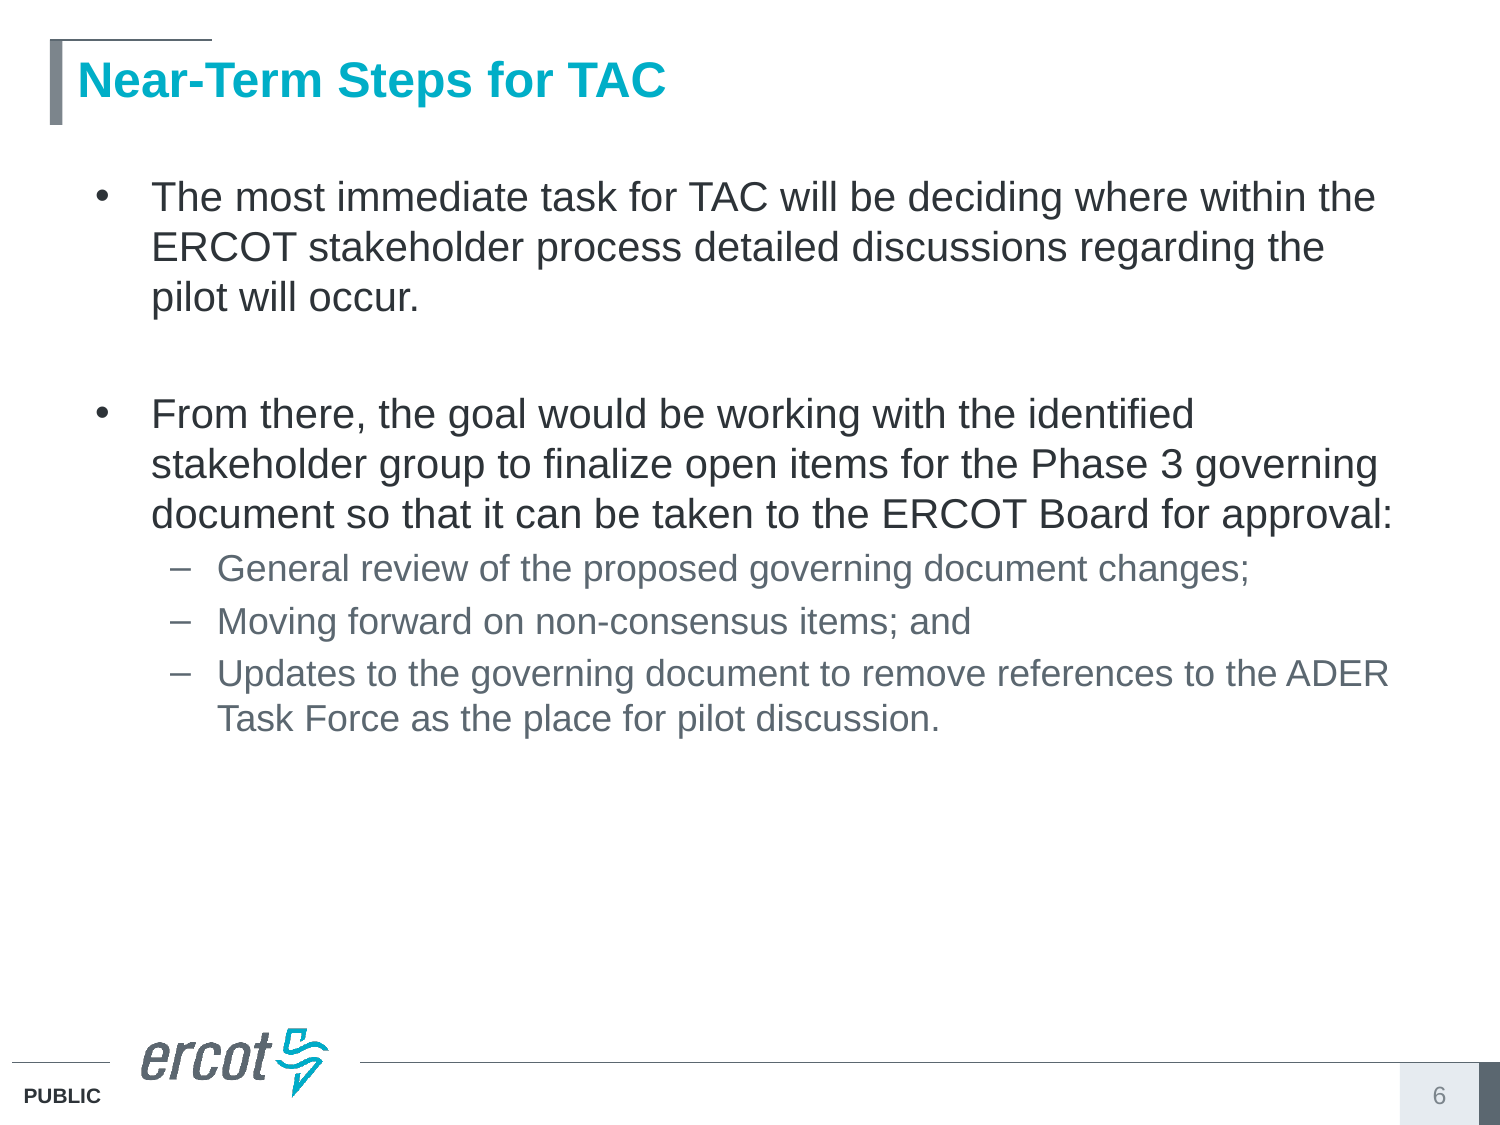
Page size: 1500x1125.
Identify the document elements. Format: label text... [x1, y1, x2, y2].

list The most immediate task for TAC will be deciding where within the ERCOT stakeholder process detailed discussions regarding the pilot will occur. From there, the goal would be working with the identified stakeholder group to finalize open items for the Phase 3 governing document so that it can be taken to the ERCOT Board for approval: General review of the proposed governing document changes; Moving forward on non-consensus items; and Updates to the governing document to remove references to the ADER Task Force as the place for pilot discussion. [50, 125, 1450, 992]
picture [137, 1024, 332, 1100]
slide_number 6 [1400, 1076, 1480, 1113]
title Near-Term Steps for TAC [62, 39, 1450, 125]
